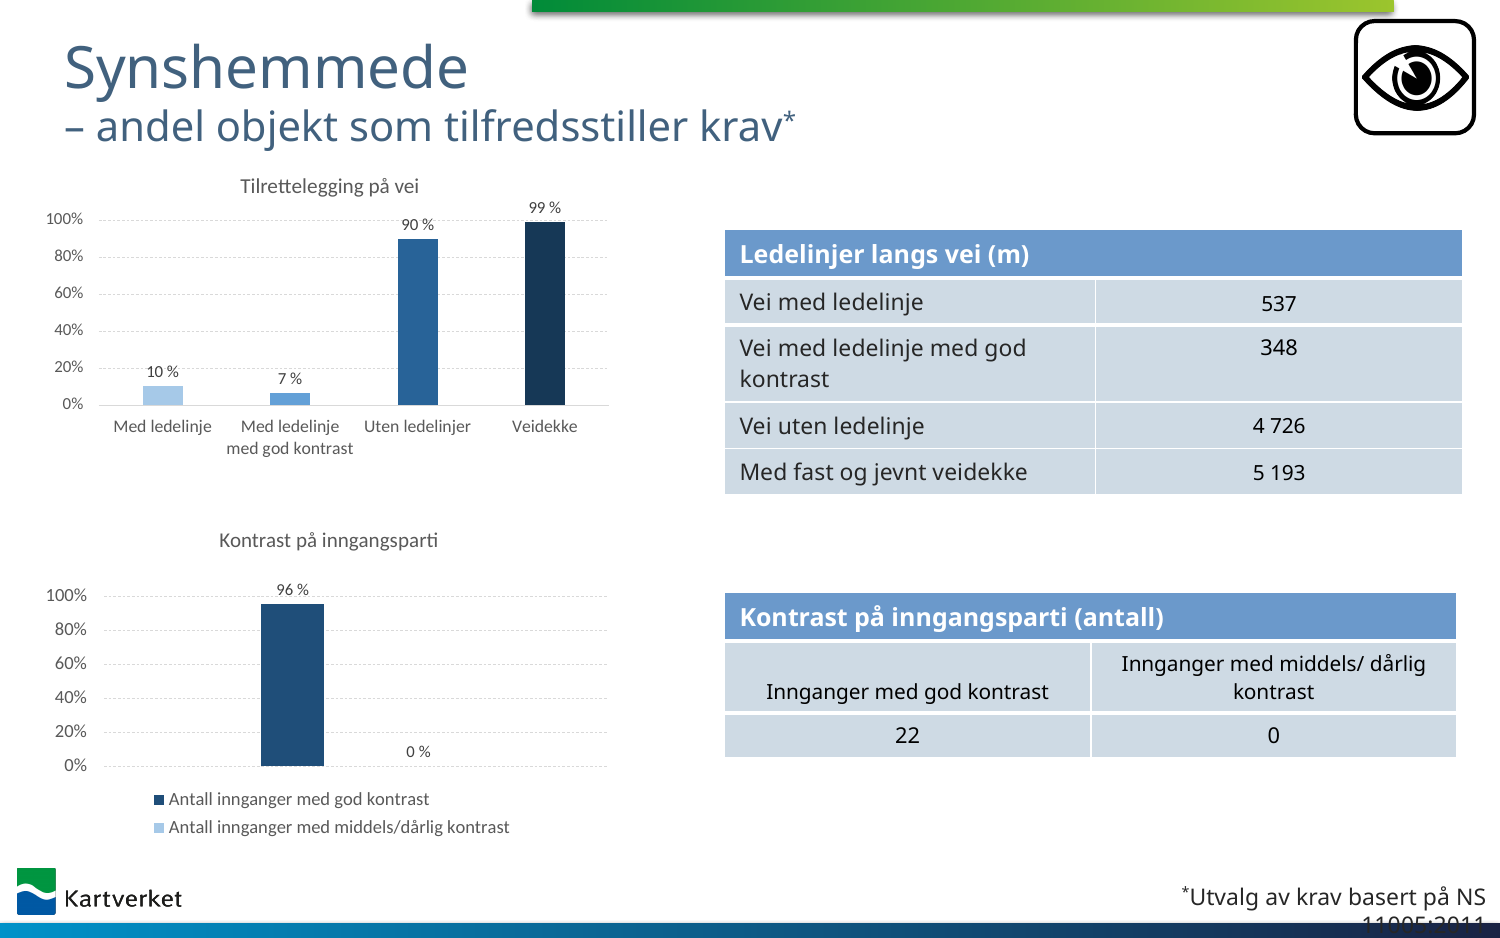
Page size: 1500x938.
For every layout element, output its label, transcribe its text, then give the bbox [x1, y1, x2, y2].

table_cell 4 726 [1096, 403, 1462, 448]
table_cell Vei med ledelinje med god kontrast [725, 327, 1095, 401]
table_cell Innganger med god kontrast [725, 643, 1090, 711]
table_cell 537 [1096, 280, 1462, 323]
table_cell 22 [725, 715, 1090, 757]
table_cell Vei uten ledelinje [725, 403, 1095, 448]
picture [41, 166, 619, 492]
table_cell Vei med ledelinje [725, 280, 1095, 323]
table_cell 0 [1092, 715, 1456, 757]
table_cell 5 193 [1096, 449, 1462, 494]
table_cell 348 [1096, 327, 1462, 401]
text_box *Utvalg av krav basert på NS 11005:2011 [1068, 873, 1500, 938]
table_cell Med fast og jevnt veidekke [725, 449, 1095, 494]
table_cell Innganger med middels/ dårlig kontrast [1092, 643, 1456, 711]
text_box Synshemmede – andel objekt som tilfredsstiller krav* [49, 24, 1431, 158]
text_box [1355, 20, 1475, 134]
table_header Ledelinjer langs vei (m) [725, 230, 1462, 276]
picture [41, 520, 617, 846]
table_header Kontrast på inngangsparti (antall) [725, 593, 1456, 639]
